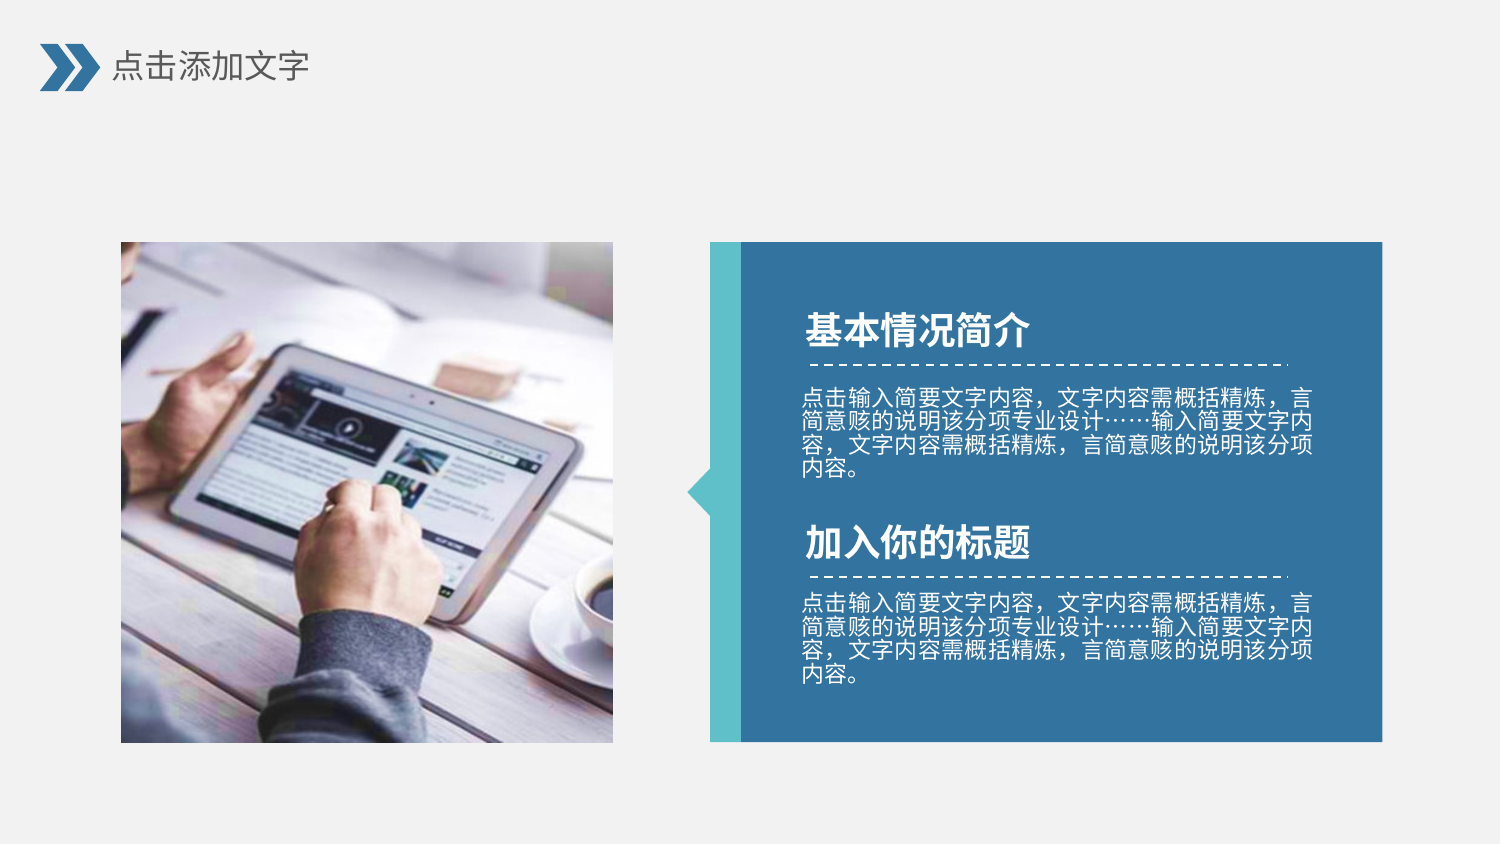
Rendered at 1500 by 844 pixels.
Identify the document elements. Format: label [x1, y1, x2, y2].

picture [121, 241, 614, 743]
text_box [687, 241, 1383, 743]
